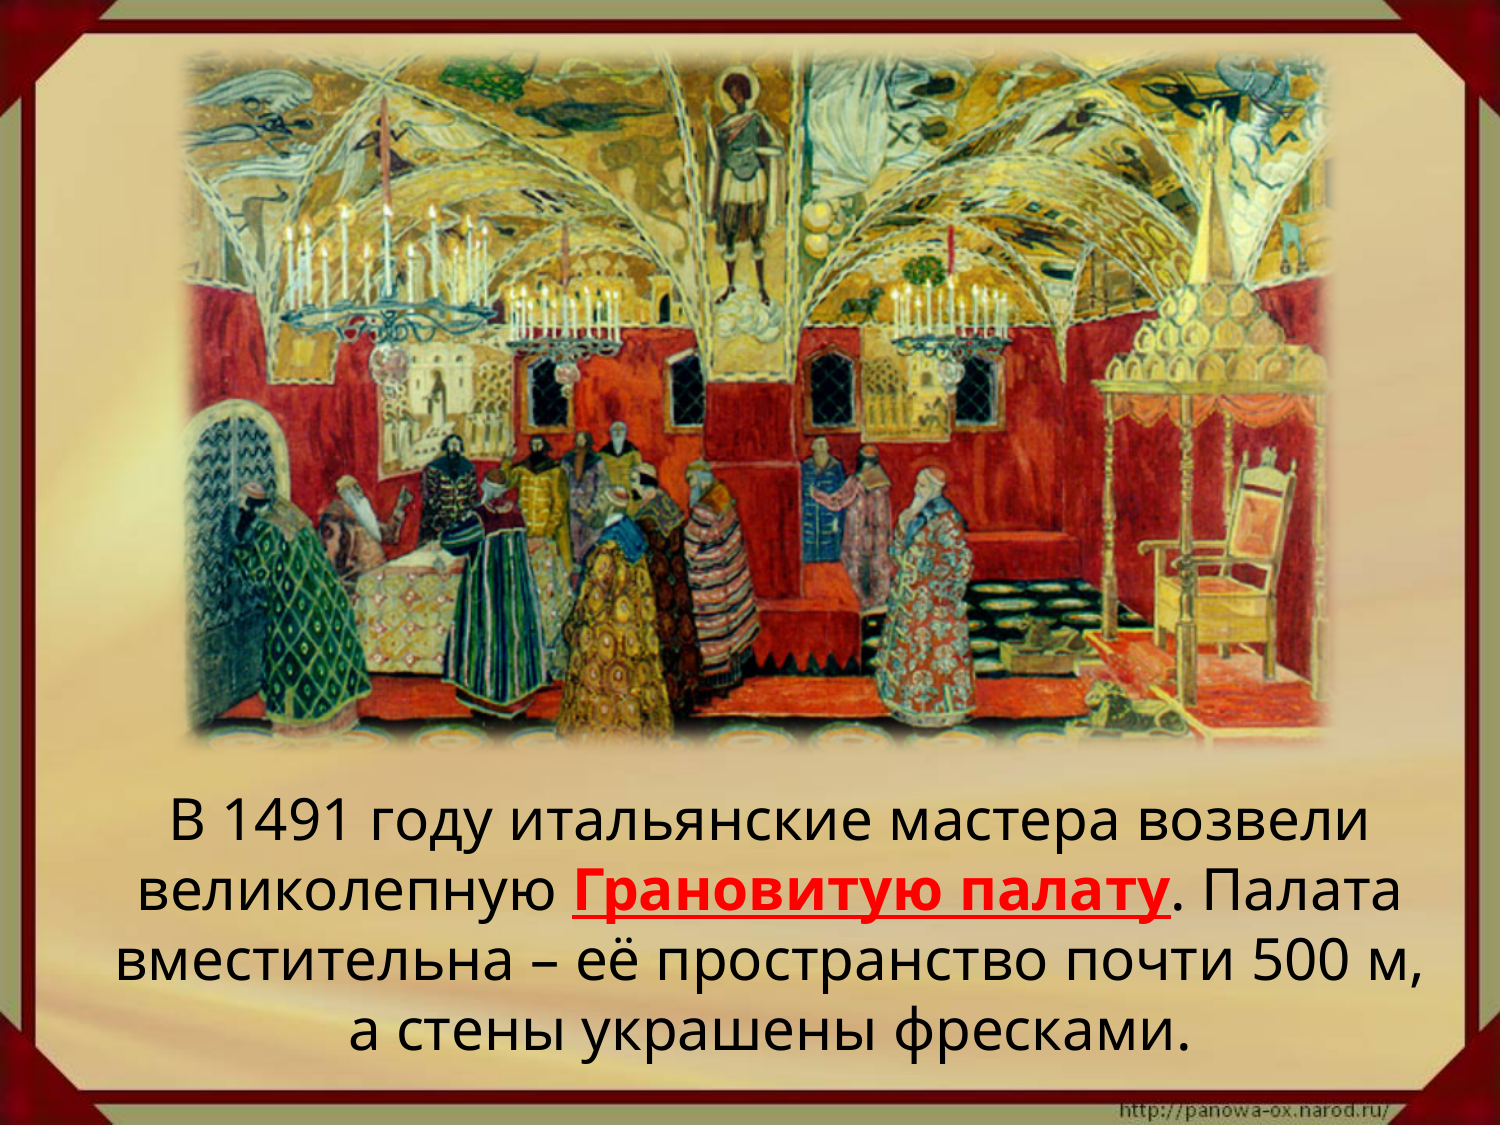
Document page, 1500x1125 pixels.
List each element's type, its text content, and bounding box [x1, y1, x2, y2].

picture [0, 0, 1500, 1125]
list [170, 42, 1341, 757]
list В 1491 году итальянские мастера возвели великолепную Грановитую палату. Палата вместительна – её пространство почти 500 м, а стены украшены фресками. [29, 775, 1455, 1087]
